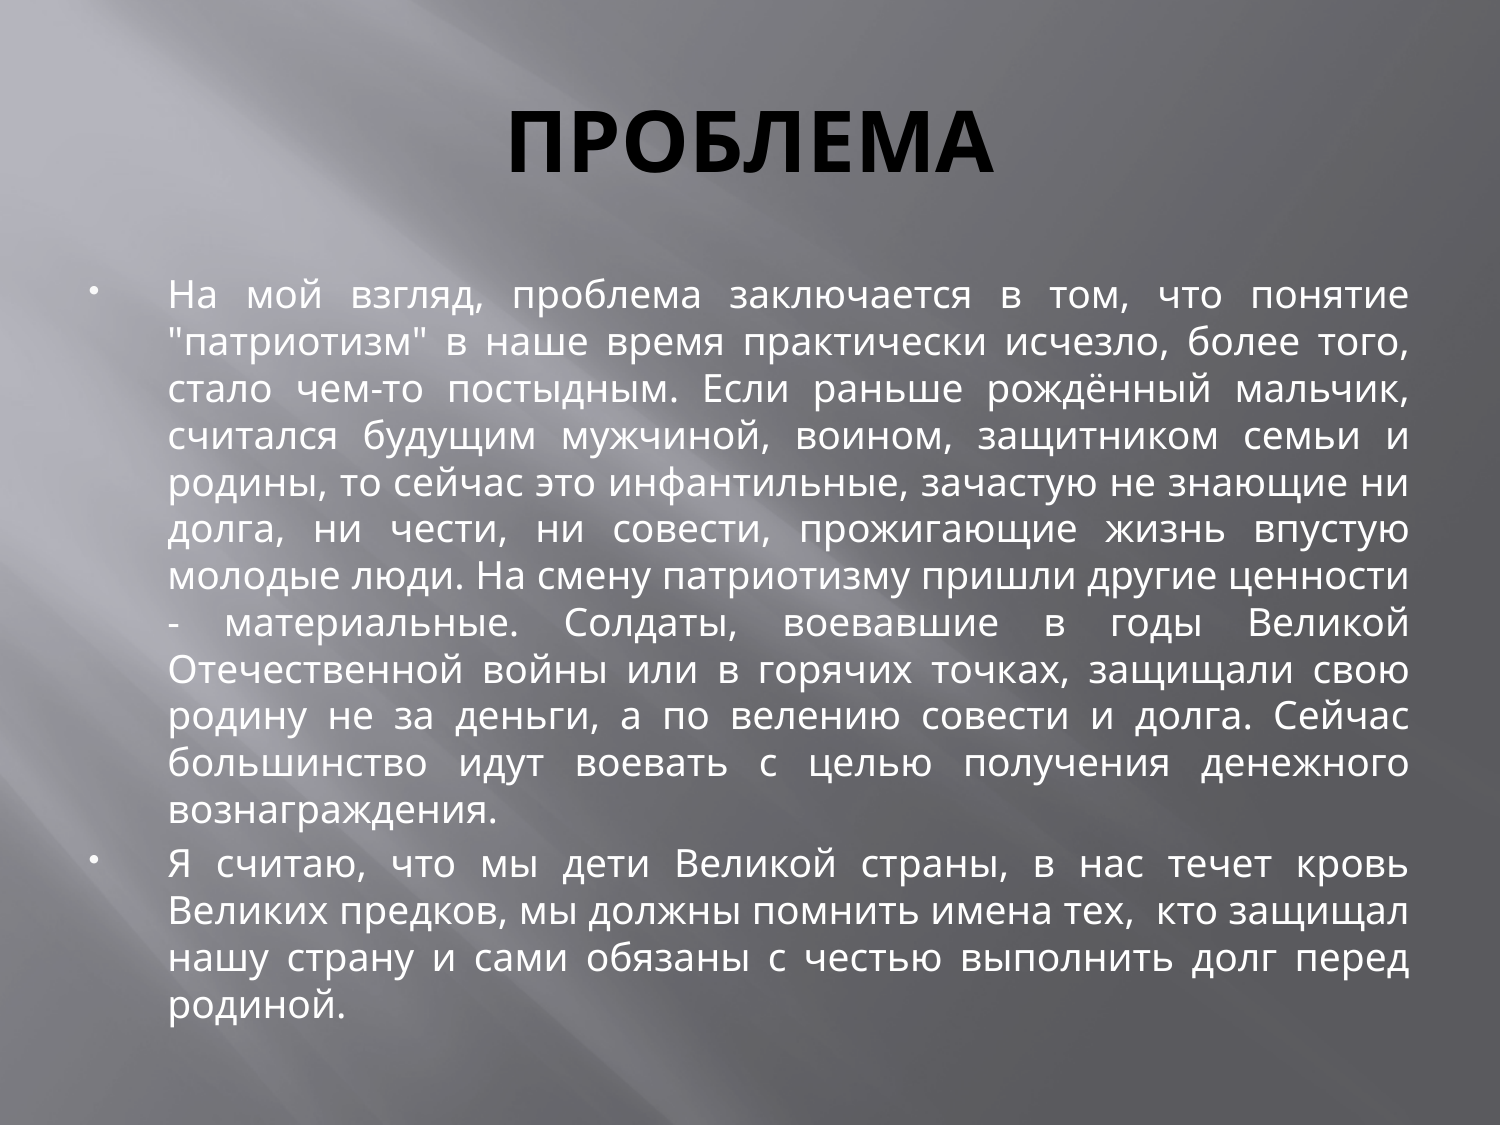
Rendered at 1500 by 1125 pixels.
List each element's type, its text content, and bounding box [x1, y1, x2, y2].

title ПРОБЛЕМА [75, 45, 1425, 233]
list На мой взгляд, проблема заключается в том, что понятие "патриотизм" в наше время практически исчезло, более того, стало чем-то постыдным. Если раньше рождённый мальчик, считался будущим мужчиной, воином, защитником семьи и родины, то сейчас это инфантильные, зачастую не знающие ни долга, ни чести, ни совести, прожигающие жизнь впустую молодые люди. На смену патриотизму пришли другие ценности - материальные. Солдаты, воевавшие в годы Великой Отечественной войны или в горячих точках, защищали свою родину не за деньги, а по велению совести и долга. Сейчас большинство идут воевать с целью получения денежного вознаграждения. Я считаю, что мы дети Великой страны, в нас течет кровь Великих предков, мы должны помнить имена тех, кто защищал нашу страну и сами обязаны с честью выполнить долг перед родиной. [75, 262, 1425, 1035]
